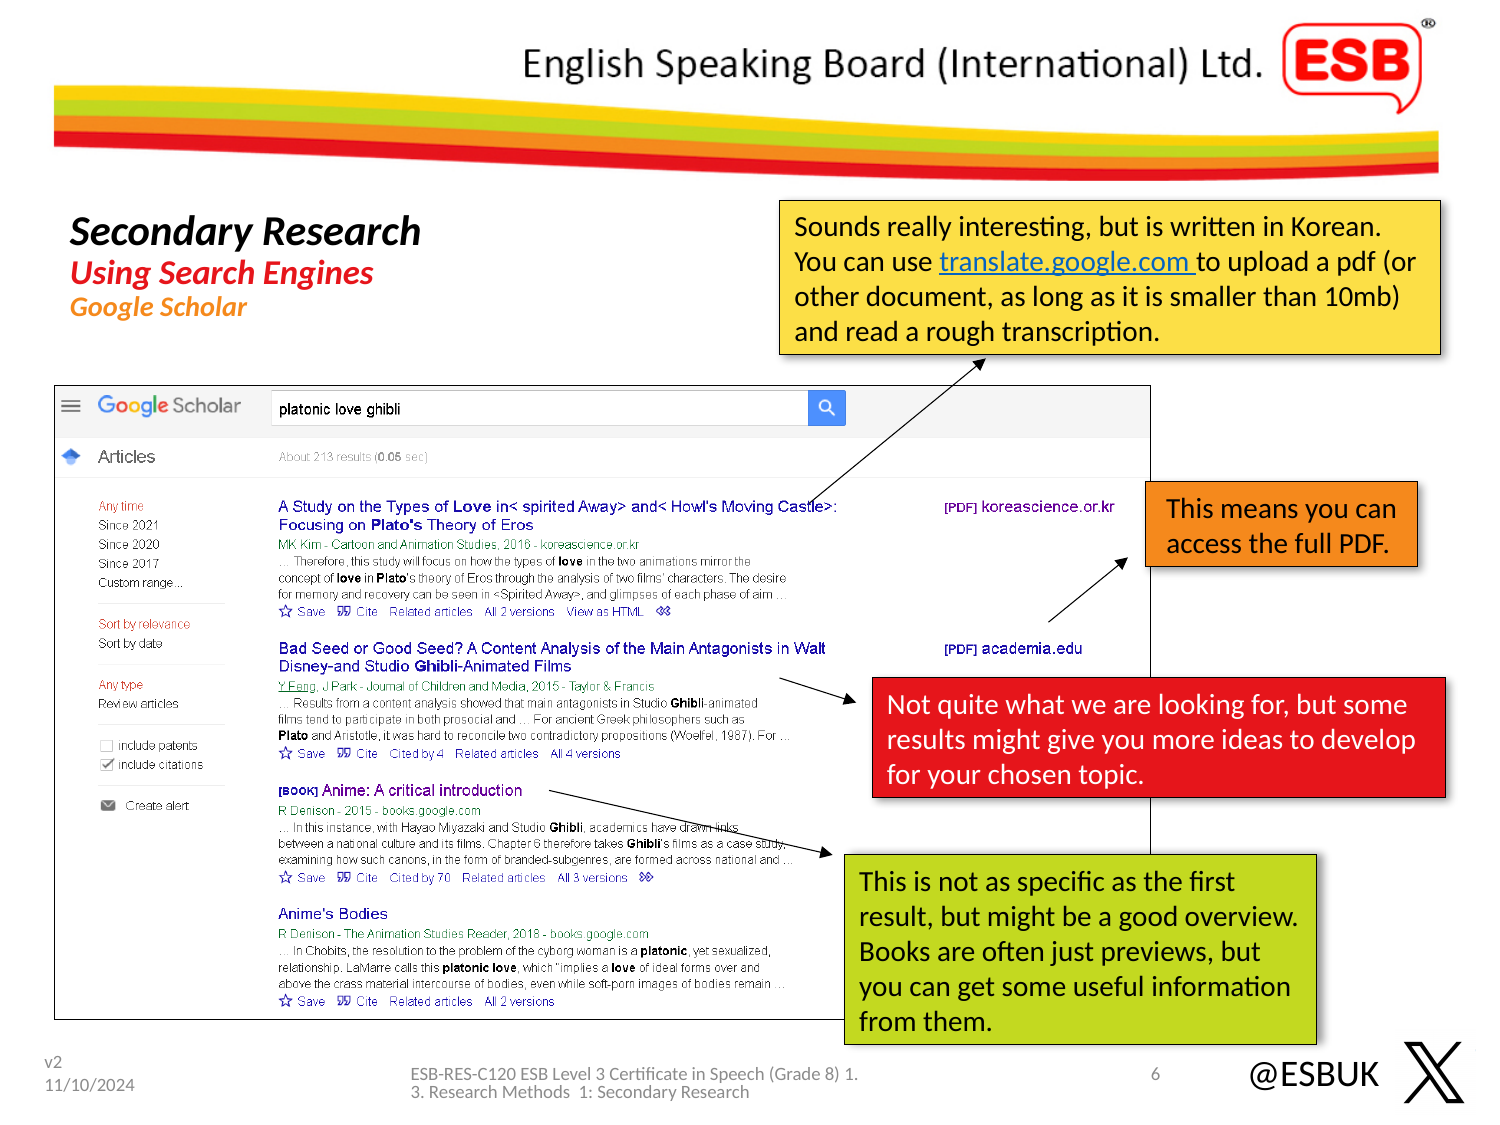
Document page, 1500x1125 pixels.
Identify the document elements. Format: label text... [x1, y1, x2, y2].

text_box This is not as specific as the first result, but might be a good overview. Books are often just previews, but you can get some useful information from them. [844, 854, 1317, 1045]
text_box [549, 790, 833, 855]
picture [1395, 1029, 1476, 1116]
text_box Sounds really interesting, but is written in Korean. You can use translate.google.com to upload a pdf (or other document, as long as it is smaller than 10mb) and read a rough transcription. [779, 200, 1441, 355]
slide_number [29, 1042, 160, 1103]
footer ESB-RES-C120 ESB Level 3 Certificate in Speech (Grade 8) 1.3. Research Methods 1: Secondary Research [395, 1042, 874, 1103]
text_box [779, 677, 857, 703]
title Secondary Research Using Search Engines Google Scholar [54, 200, 779, 331]
slide_number 6 [930, 1050, 1176, 1103]
picture [0, 0, 1500, 189]
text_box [808, 358, 986, 504]
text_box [1048, 557, 1128, 623]
text_box Not quite what we are looking for, but some results might give you more ideas to develop for your chosen topic. [1151, 677, 1446, 798]
picture [54, 385, 1151, 1020]
text_box This means you can access the full PDF. [1151, 481, 1418, 567]
